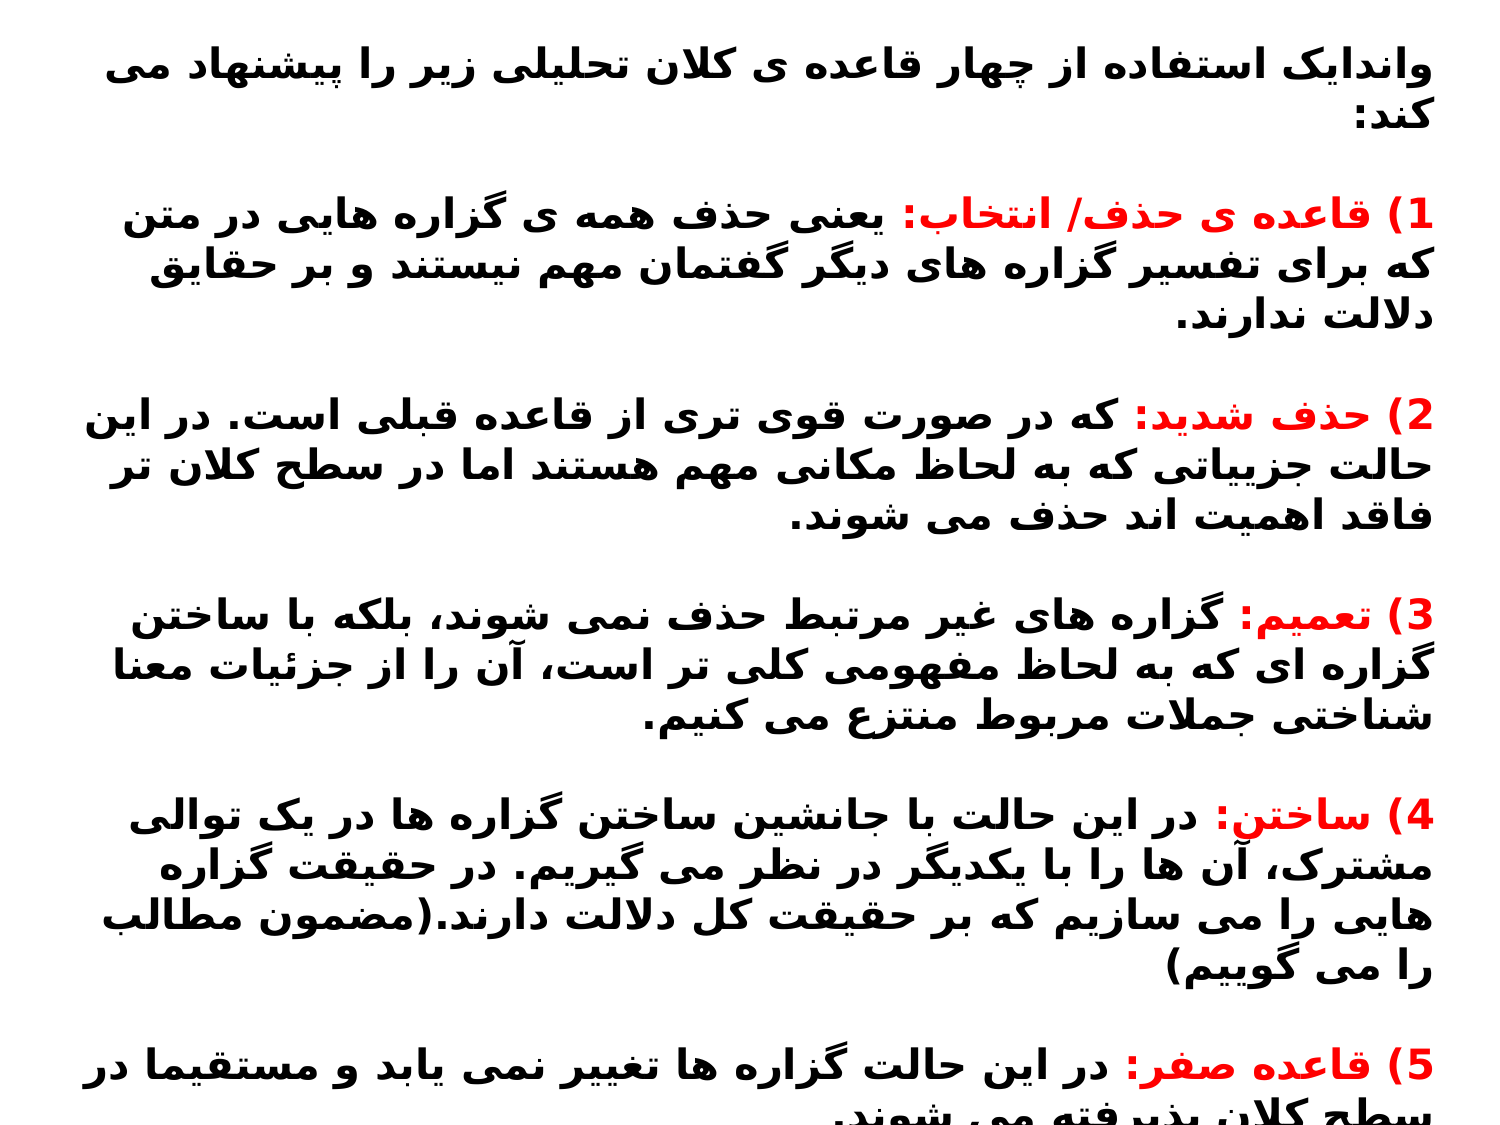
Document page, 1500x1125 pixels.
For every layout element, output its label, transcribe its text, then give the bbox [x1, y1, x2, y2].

title تحلیل ساختاری روایت ها: واندایک استفاده از چهار قاعده ی کلان تحلیلی زیر را پیشنهاد می کند: 1) قاعده ی حذف/ انتخاب: یعنی حذف همه ی گزاره هایی در متن که برای تفسیر گزاره های دیگر گفتمان مهم نیستند و بر حقایق دلالت ندارند. 2) حذف شدید: که در صورت قوی تری از قاعده قبلی است. در این حالت جزییاتی که به لحاظ مکانی مهم هستند اما در سطح کلان تر فاقد اهمیت اند حذف می شوند. 3) تعمیم: گزاره های غیر مرتبط حذف نمی شوند، بلکه با ساختن گزاره ای که به لحاظ مفهومی کلی تر است، آن را از جزئیات معنا شناختی جملات مربوط منتزع می کنیم. 4) ساختن: در این حالت با جانشین ساختن گزاره ها در یک توالی مشترک، آن ها را با یکدیگر در نظر می گیریم. در حقیقت گزاره هایی را می سازیم که بر حقیقت کل دلالت دارند.(مضمون مطالب را می گوییم) 5) قاعده صفر: در این حالت گزاره ها تغییر نمی یابد و مستقیما در سطح کلان پذیرفته می شوند. ( ذکایی، 1387). [50, 237, 1450, 938]
